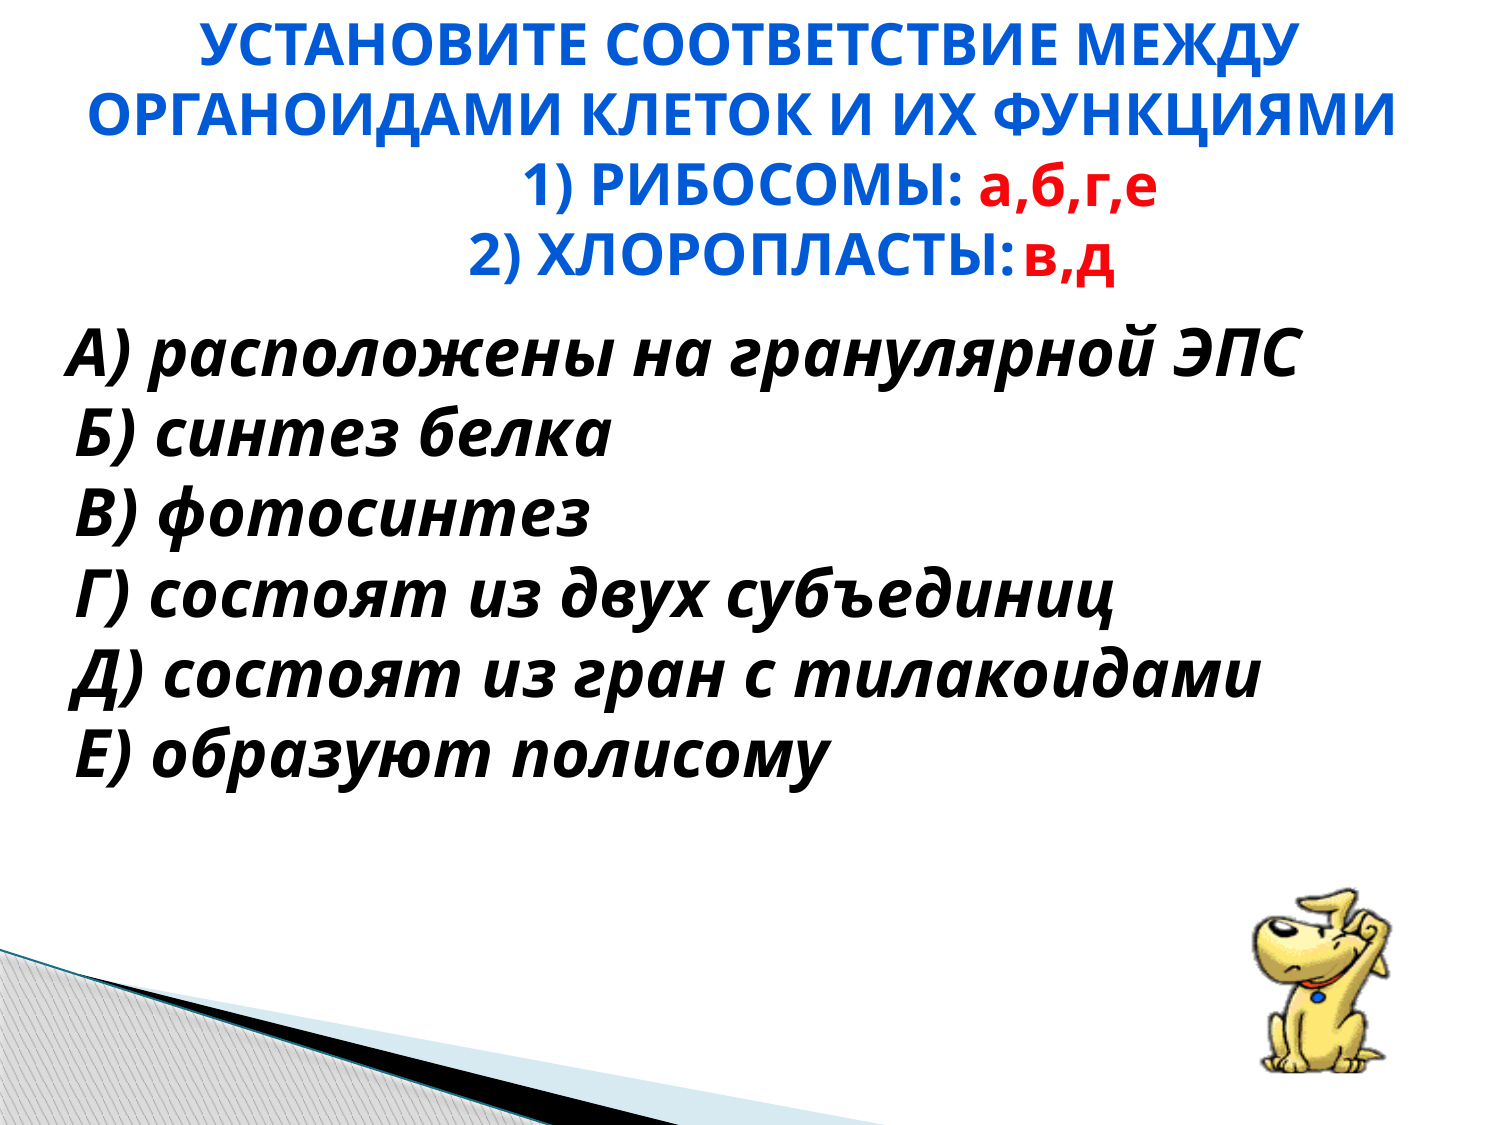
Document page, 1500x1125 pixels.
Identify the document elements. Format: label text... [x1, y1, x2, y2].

picture [1234, 881, 1411, 1077]
text_box а,б,г,е в,д [963, 140, 1175, 296]
list А) расположены на гранулярной ЭПС Б) синтез белка В) фотосинтез Г) состоят из двух субъединиц Д) состоят из гран с тилакоидами Е) образуют полисому [0, 302, 1500, 986]
text_box Установите соответствие между органоидами клеток и их функциями 1) рибосомы: 2) хлоропласты: [0, 0, 1500, 295]
